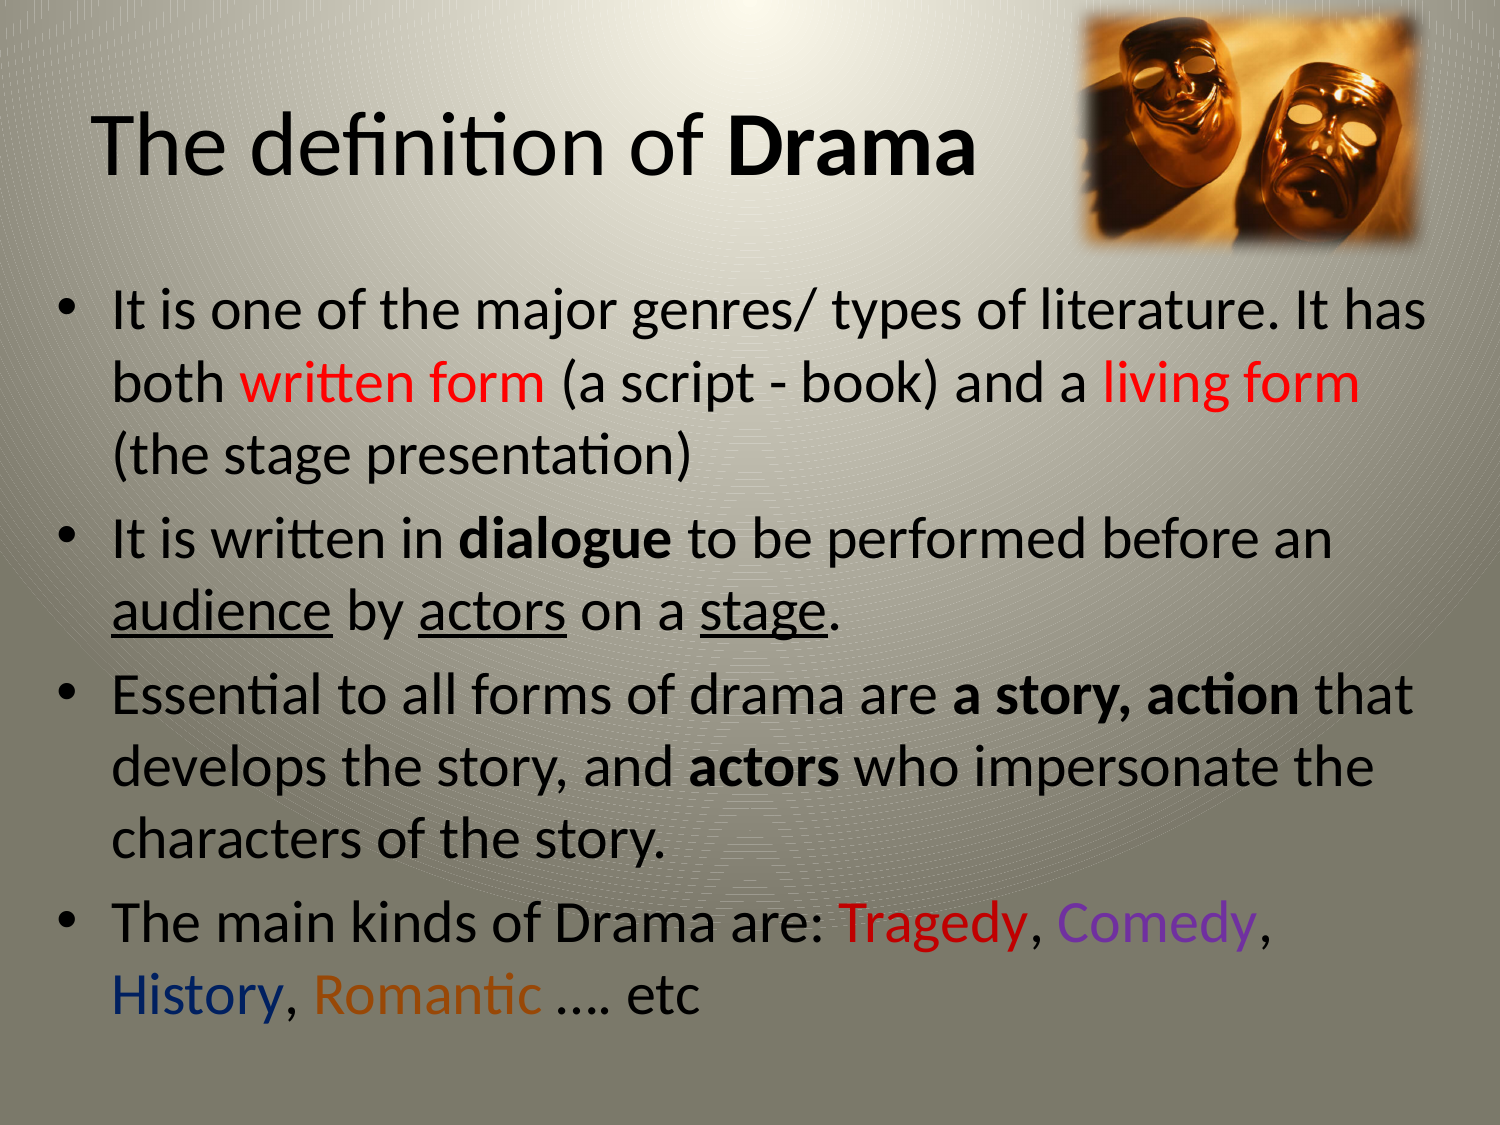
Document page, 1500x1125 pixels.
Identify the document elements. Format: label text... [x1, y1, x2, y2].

list It is one of the major genres/ types of literature. It has both written form (a script - book) and a living form (the stage presentation) It is written in dialogue to be performed before an audience by actors on a stage. Essential to all forms of drama are a story, action that develops the story, and actors who impersonate the characters of the story. The main kinds of Drama are: Tragedy, Comedy, History, Romantic …. etc [41, 262, 1459, 1035]
picture [1068, 0, 1433, 260]
title The definition of Drama [75, 45, 1063, 233]
